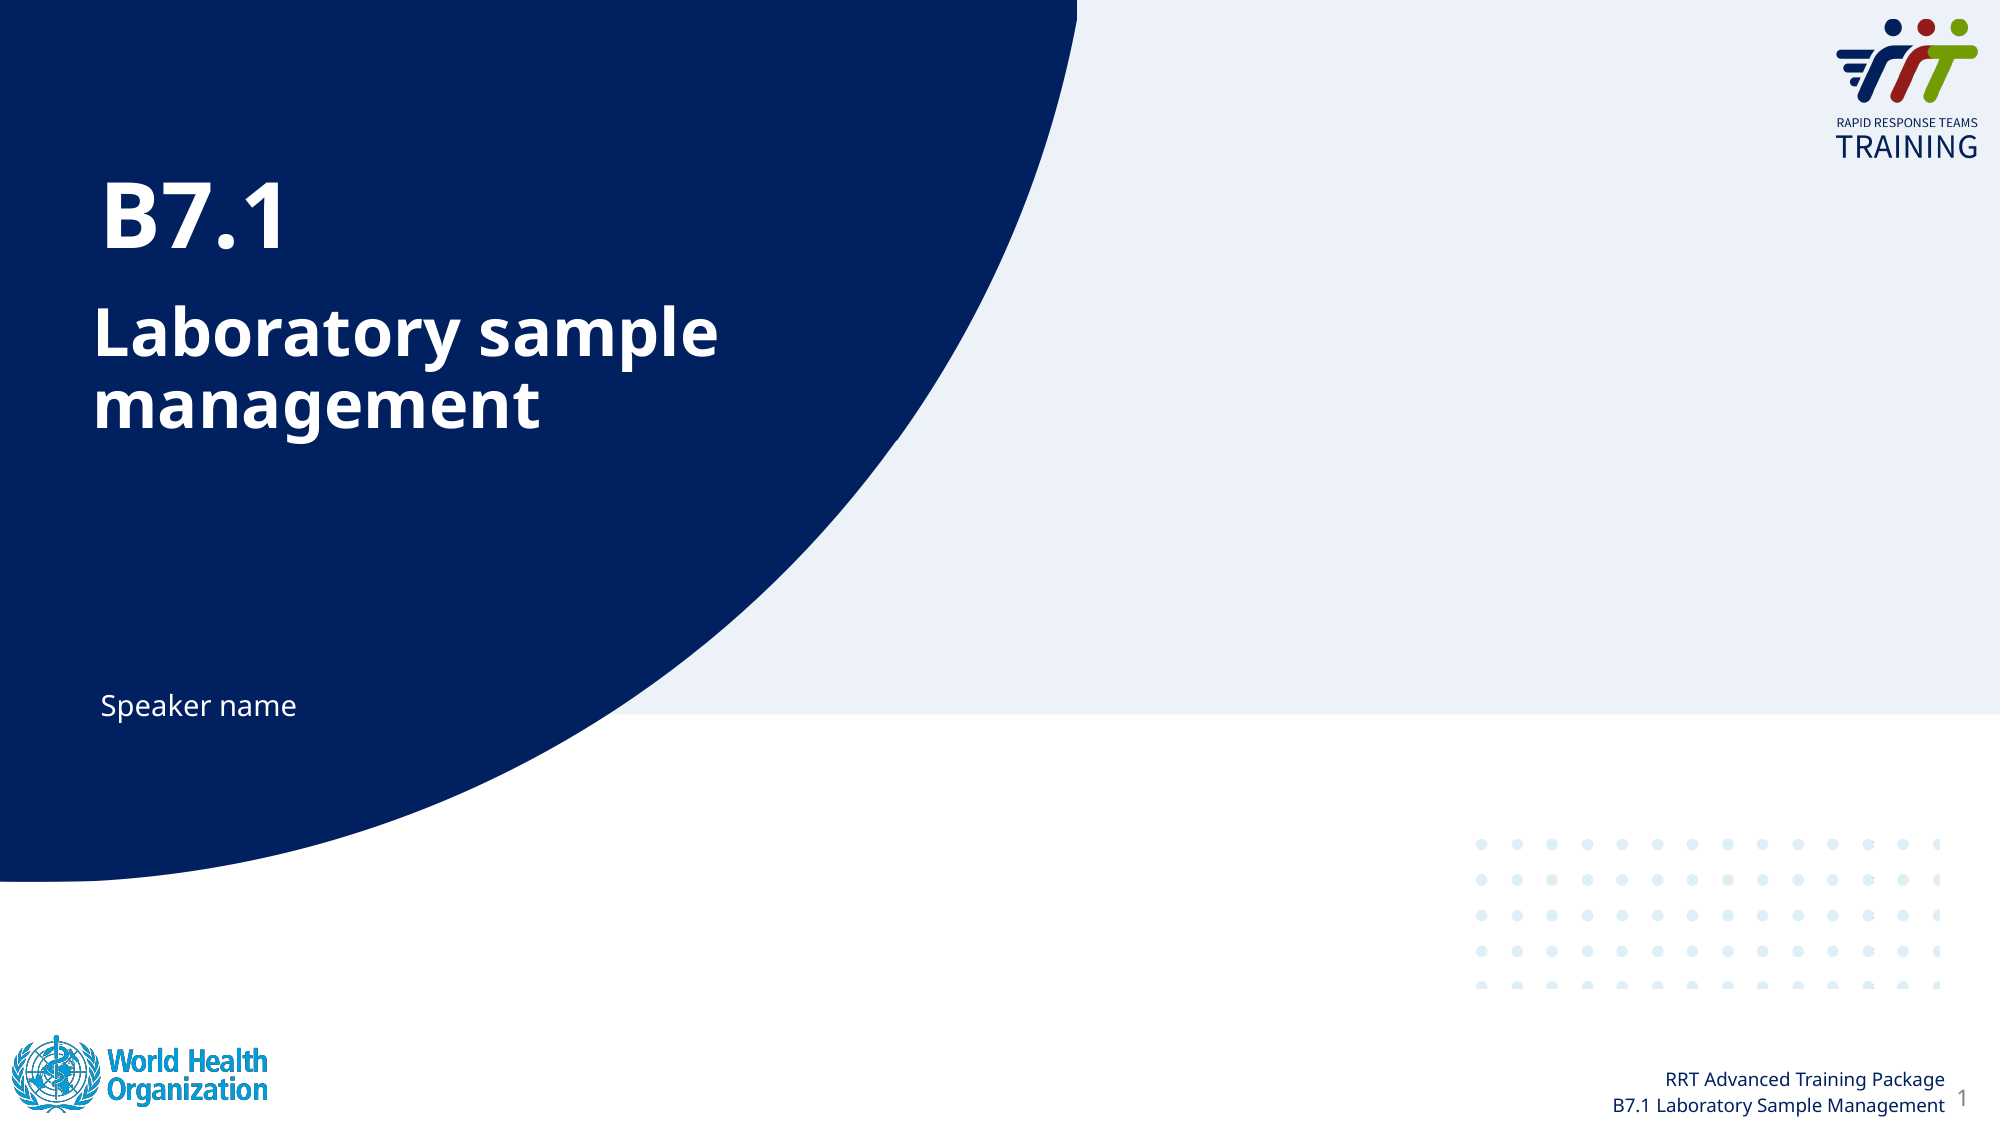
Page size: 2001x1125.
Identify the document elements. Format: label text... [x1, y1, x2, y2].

picture [50, 1108, 62, 1113]
text_box B7.1 [92, 149, 1087, 275]
picture [30, 1083, 37, 1091]
picture [40, 1062, 47, 1070]
text_box Speaker name [93, 680, 476, 730]
picture [59, 1035, 267, 1113]
picture [1835, 19, 1978, 167]
picture [22, 1062, 26, 1077]
title Laboratory sample management [84, 212, 770, 610]
picture [24, 1054, 36, 1087]
picture [12, 1083, 48, 1113]
picture [46, 1056, 54, 1062]
picture [0, 0, 1077, 882]
picture [12, 1035, 54, 1068]
picture [36, 1088, 78, 1105]
picture [1476, 839, 1940, 989]
picture [34, 1054, 43, 1078]
picture [71, 1053, 90, 1091]
